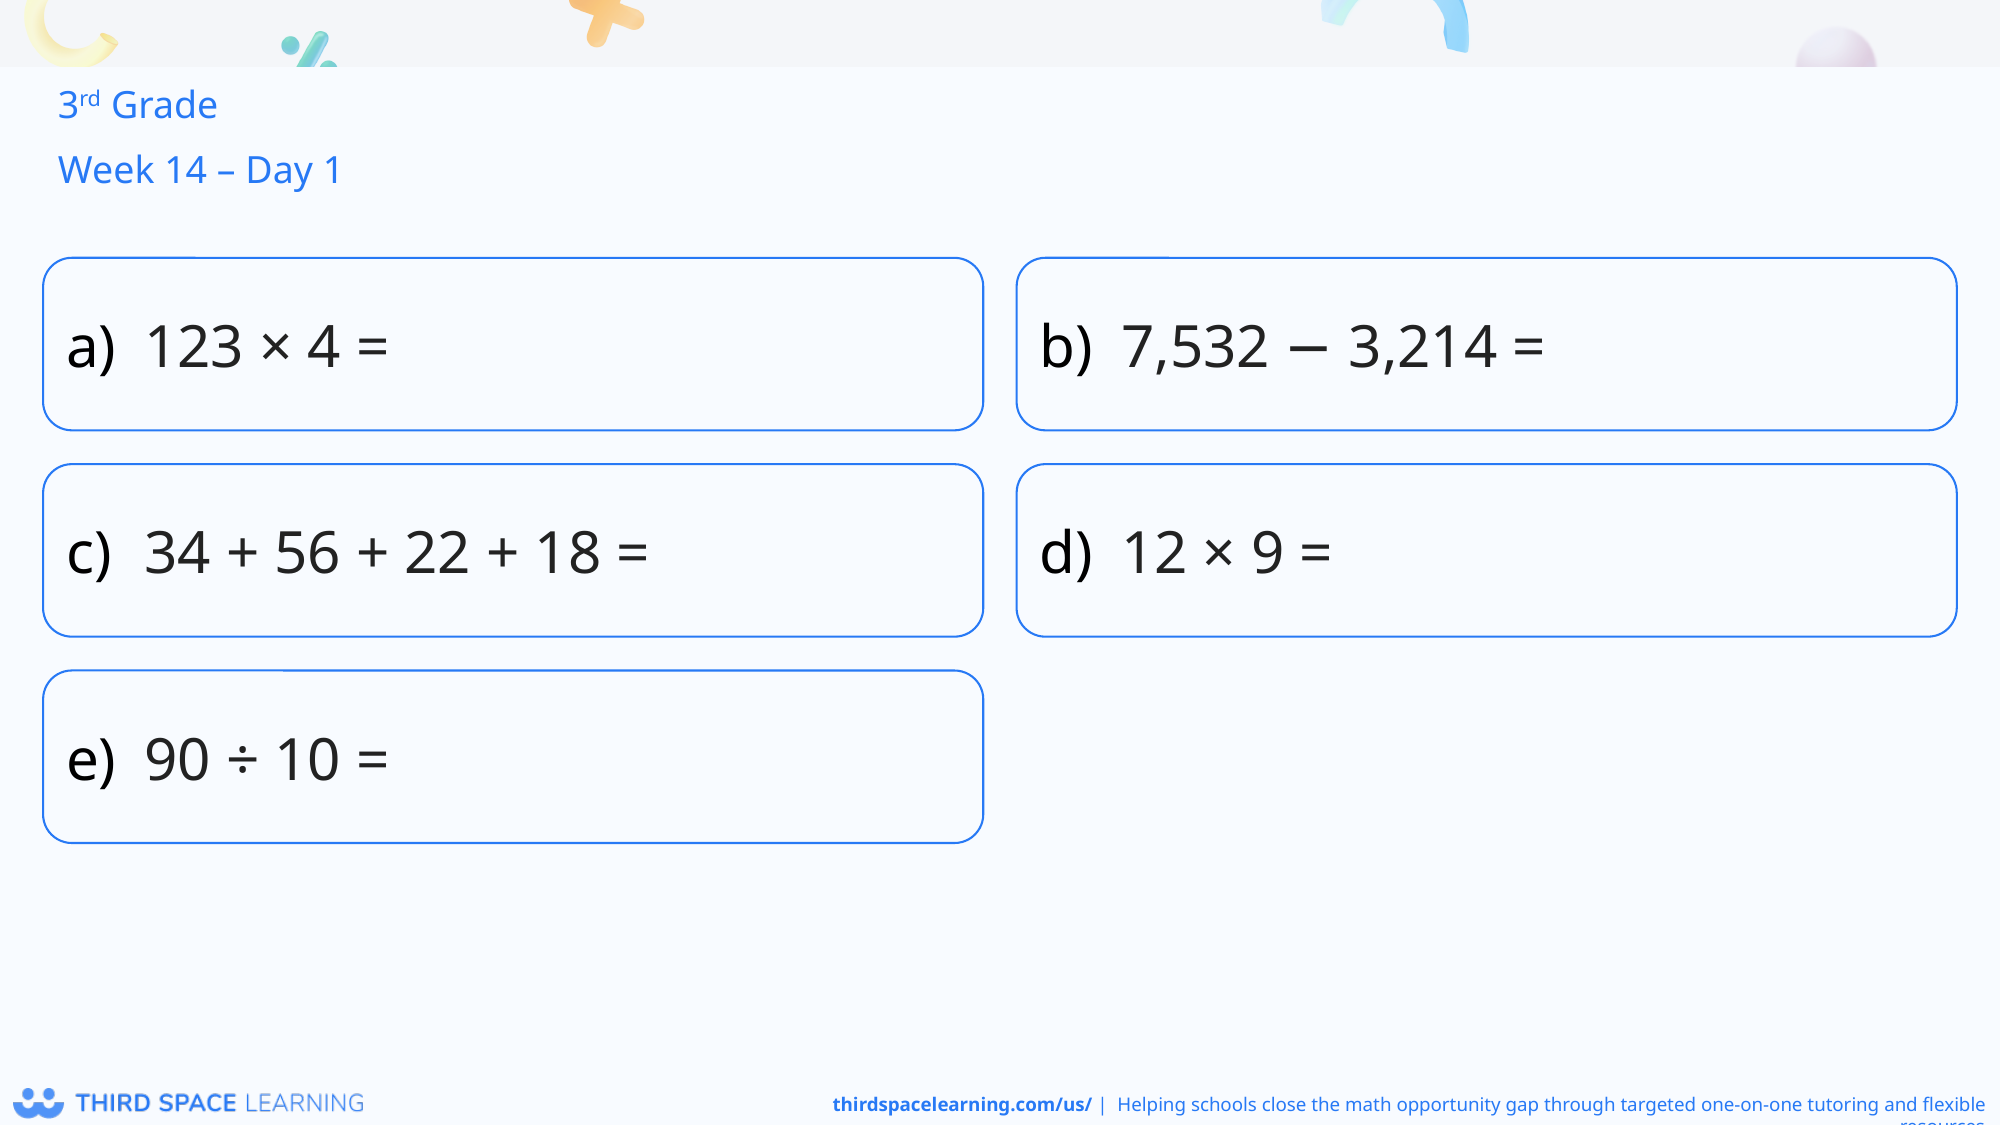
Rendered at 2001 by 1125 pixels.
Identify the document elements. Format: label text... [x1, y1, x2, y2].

list 90 ÷ 10 = [129, 684, 962, 829]
list 34 + 56 + 22 + 18 = [129, 478, 962, 623]
list 7,532 − 3,214 = [1106, 272, 1939, 416]
picture [13, 1088, 365, 1119]
picture [0, 0, 2000, 67]
text_box 3rd Grade Week 14 – Day 1 [43, 73, 509, 212]
list 12 × 9 = [1106, 478, 1939, 623]
list 123 × 4 = [129, 272, 962, 416]
